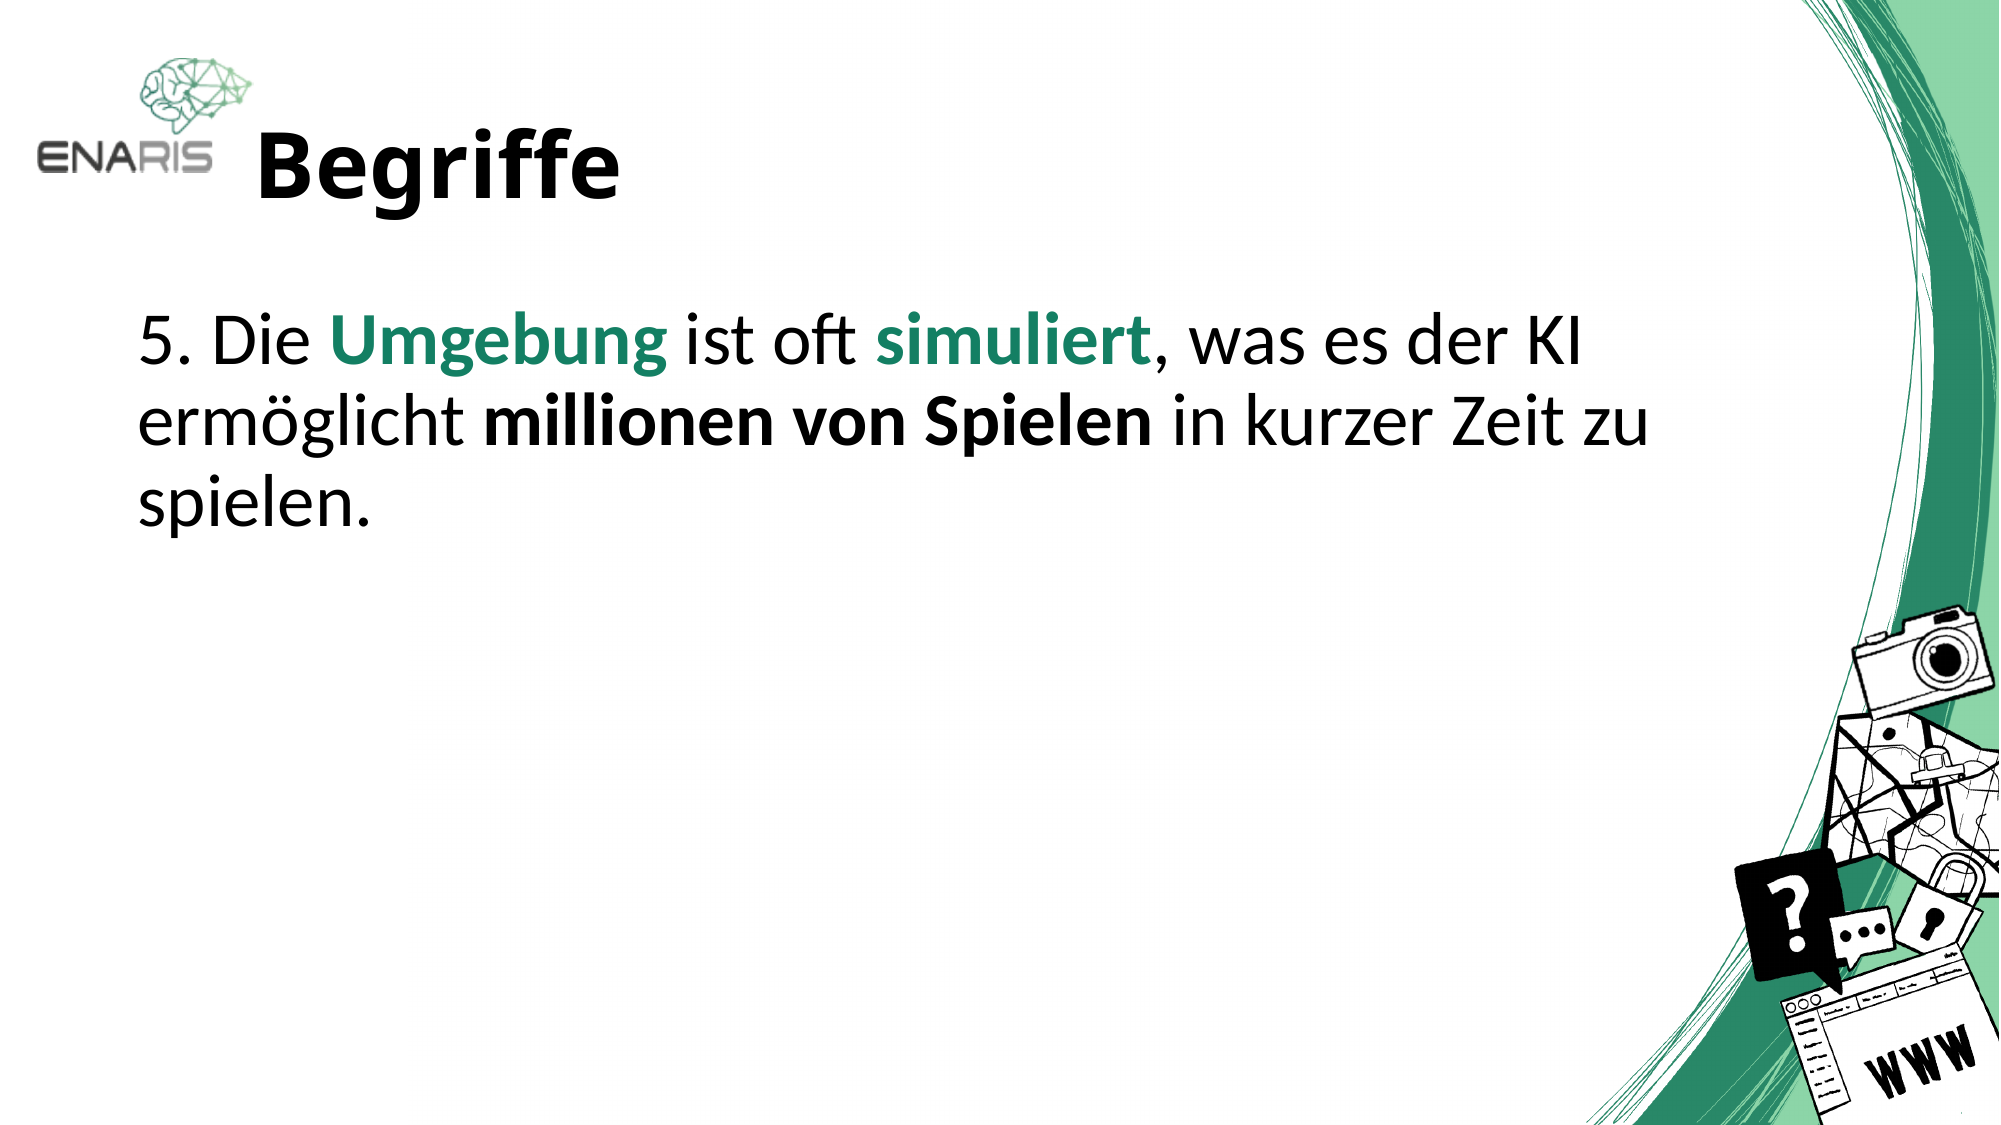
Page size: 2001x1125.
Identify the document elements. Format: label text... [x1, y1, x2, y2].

picture [408, 0, 1999, 1125]
title Begriffe [253, 59, 1863, 278]
list 5. Die Umgebung ist oft simuliert, was es der KI ermöglicht millionen von Spielen in kurzer Zeit zu spielen. [137, 299, 1728, 1014]
picture [37, 58, 254, 173]
